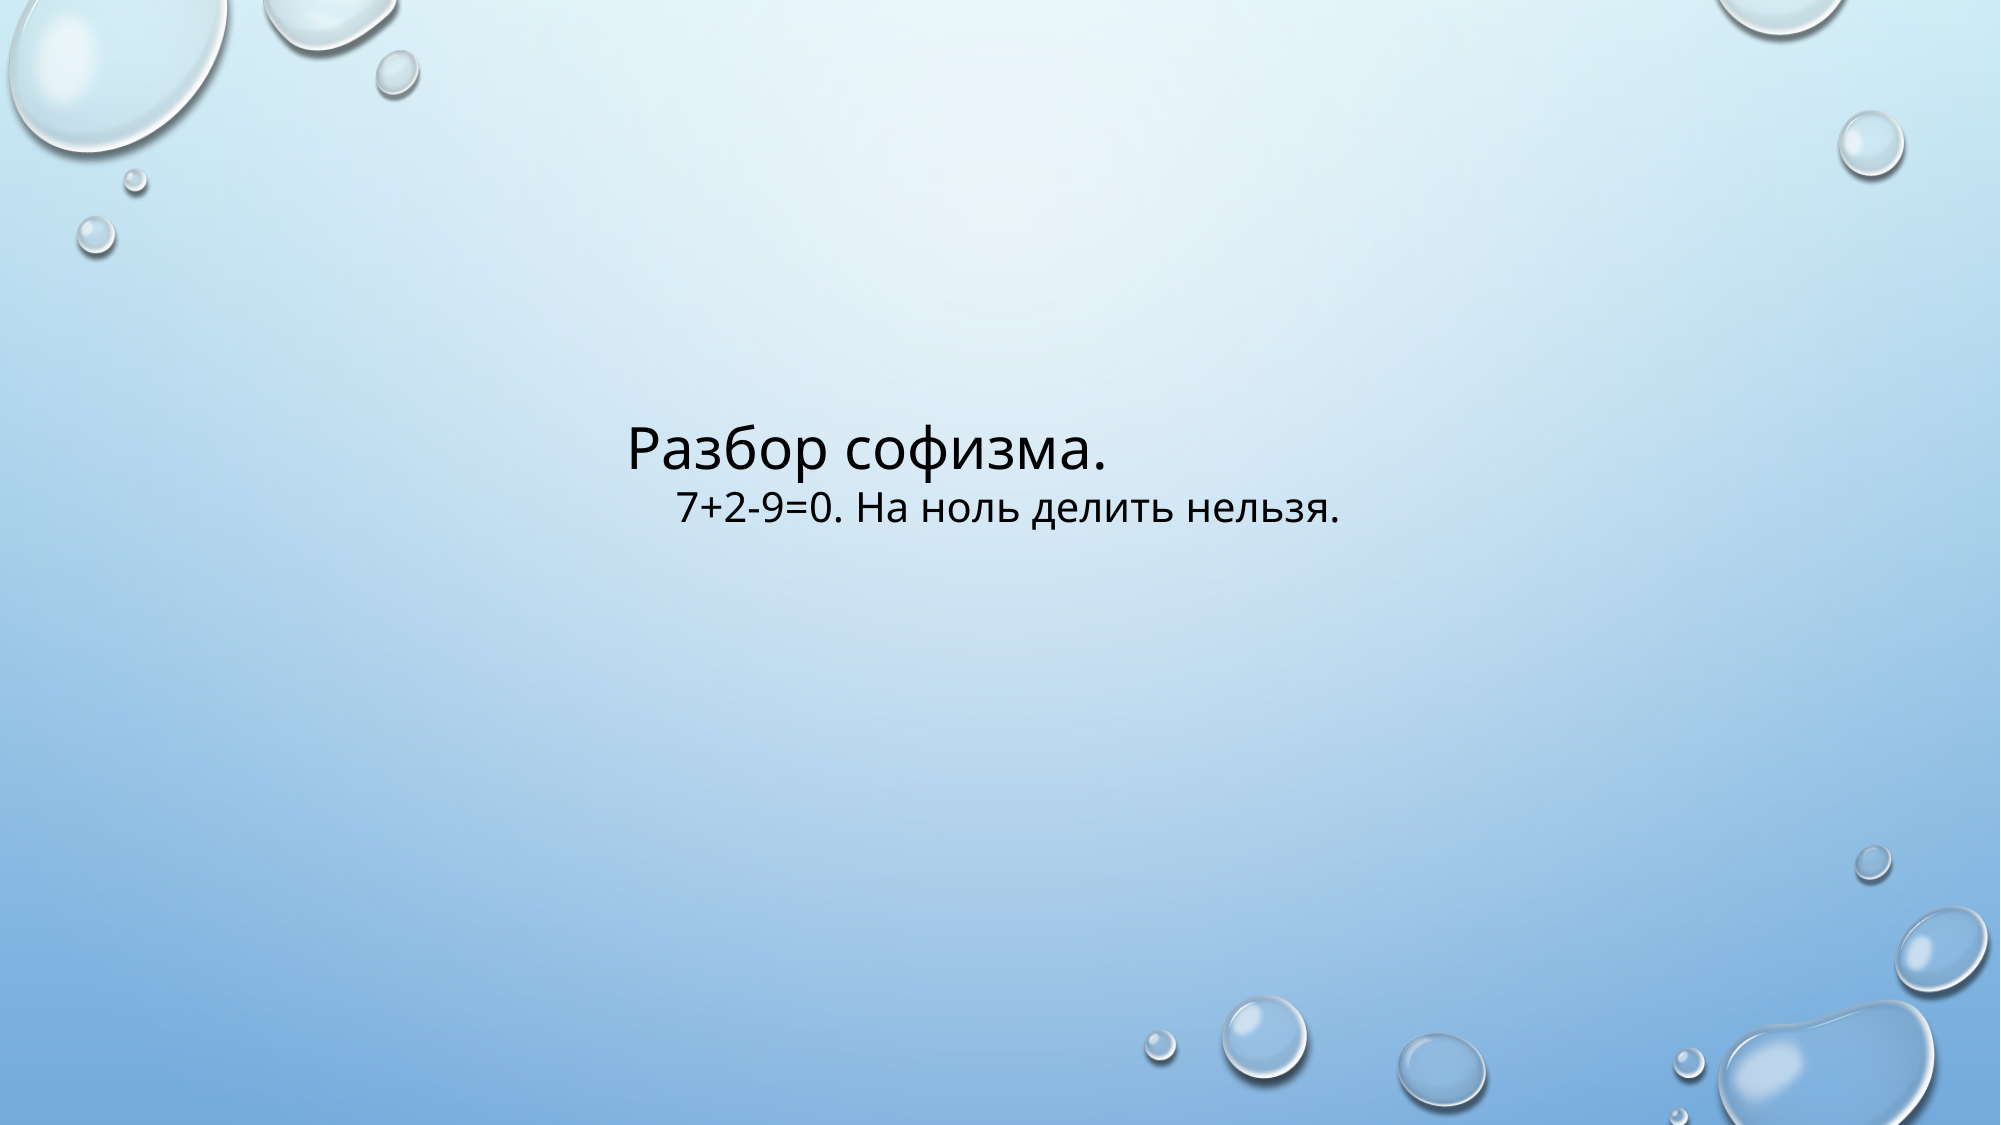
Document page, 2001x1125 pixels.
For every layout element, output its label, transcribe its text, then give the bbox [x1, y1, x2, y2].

text_box Разбор софизма. 7+2-9=0. На ноль делить нельзя. [611, 403, 1612, 539]
picture [0, 0, 2000, 1125]
